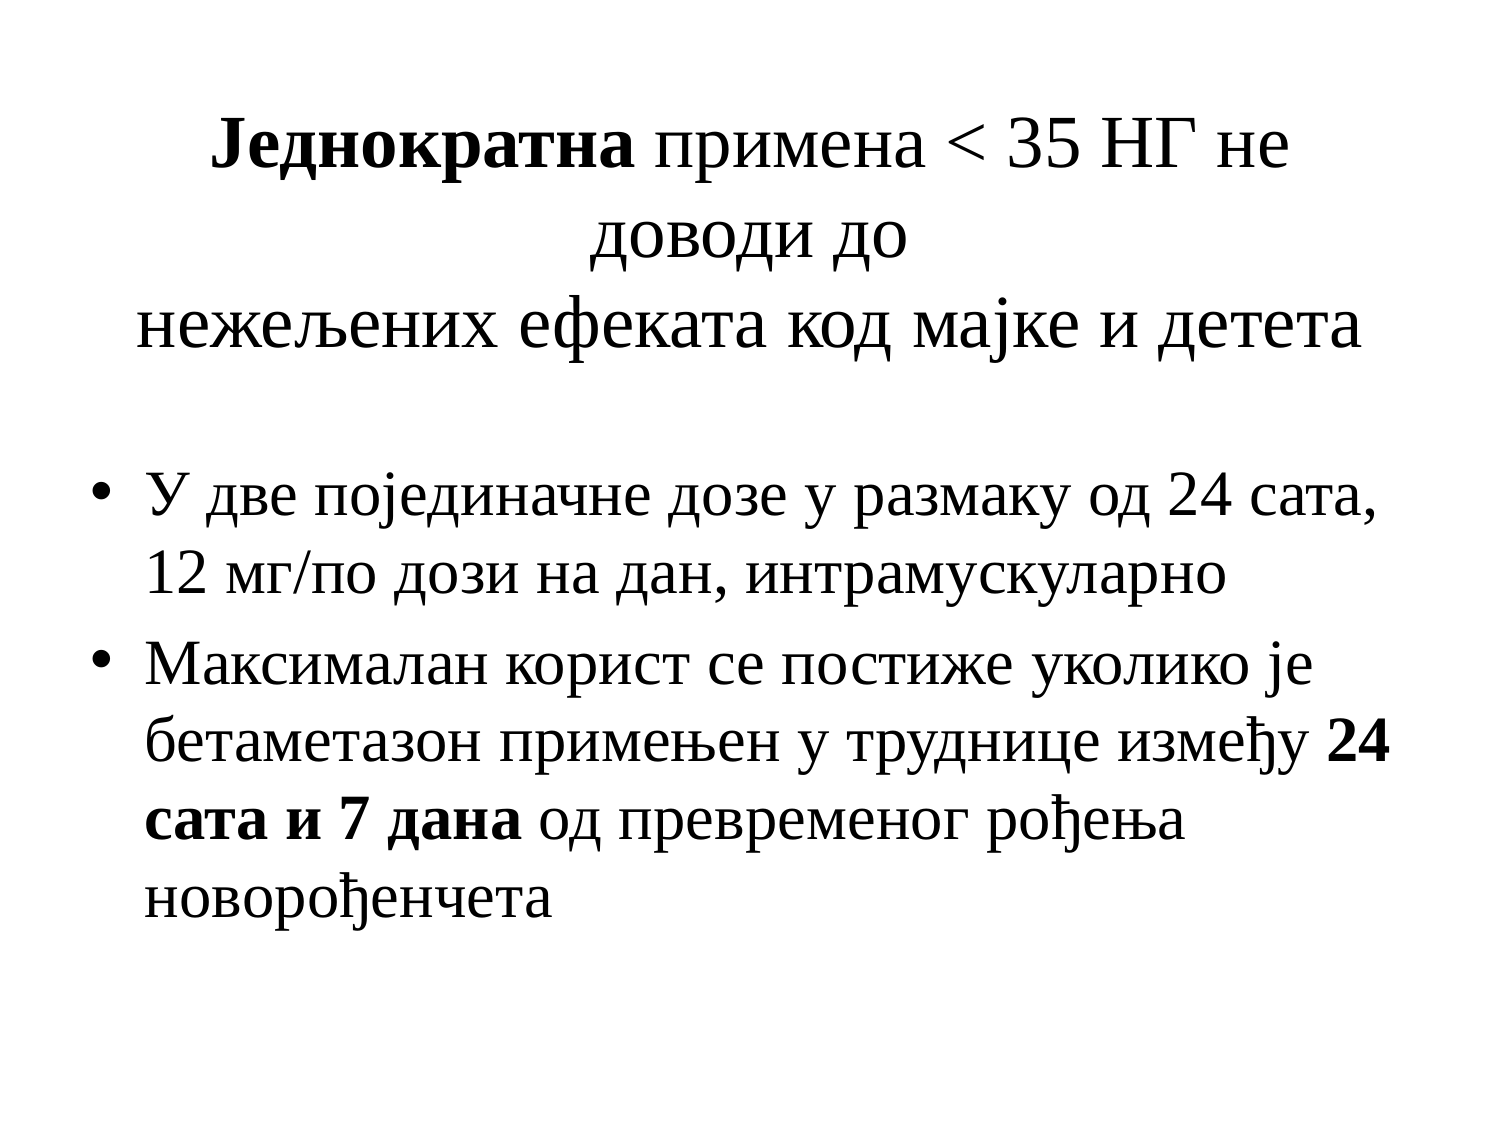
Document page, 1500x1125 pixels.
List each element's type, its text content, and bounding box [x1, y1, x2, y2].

list У две појединачне дозе у размаку од 24 сатa, 12 мг/по дози на дан, интрамускуларно Максималaн корист се постиже уколико је бетаметазон примењeн у труднице између 24 сатa и 7 данa од превремeног рођења новoрођенчета [75, 262, 1425, 1005]
title Једнократна примена < 35 НГ не доводи до нежељених ефеката код мајке и детета [75, 45, 1425, 262]
